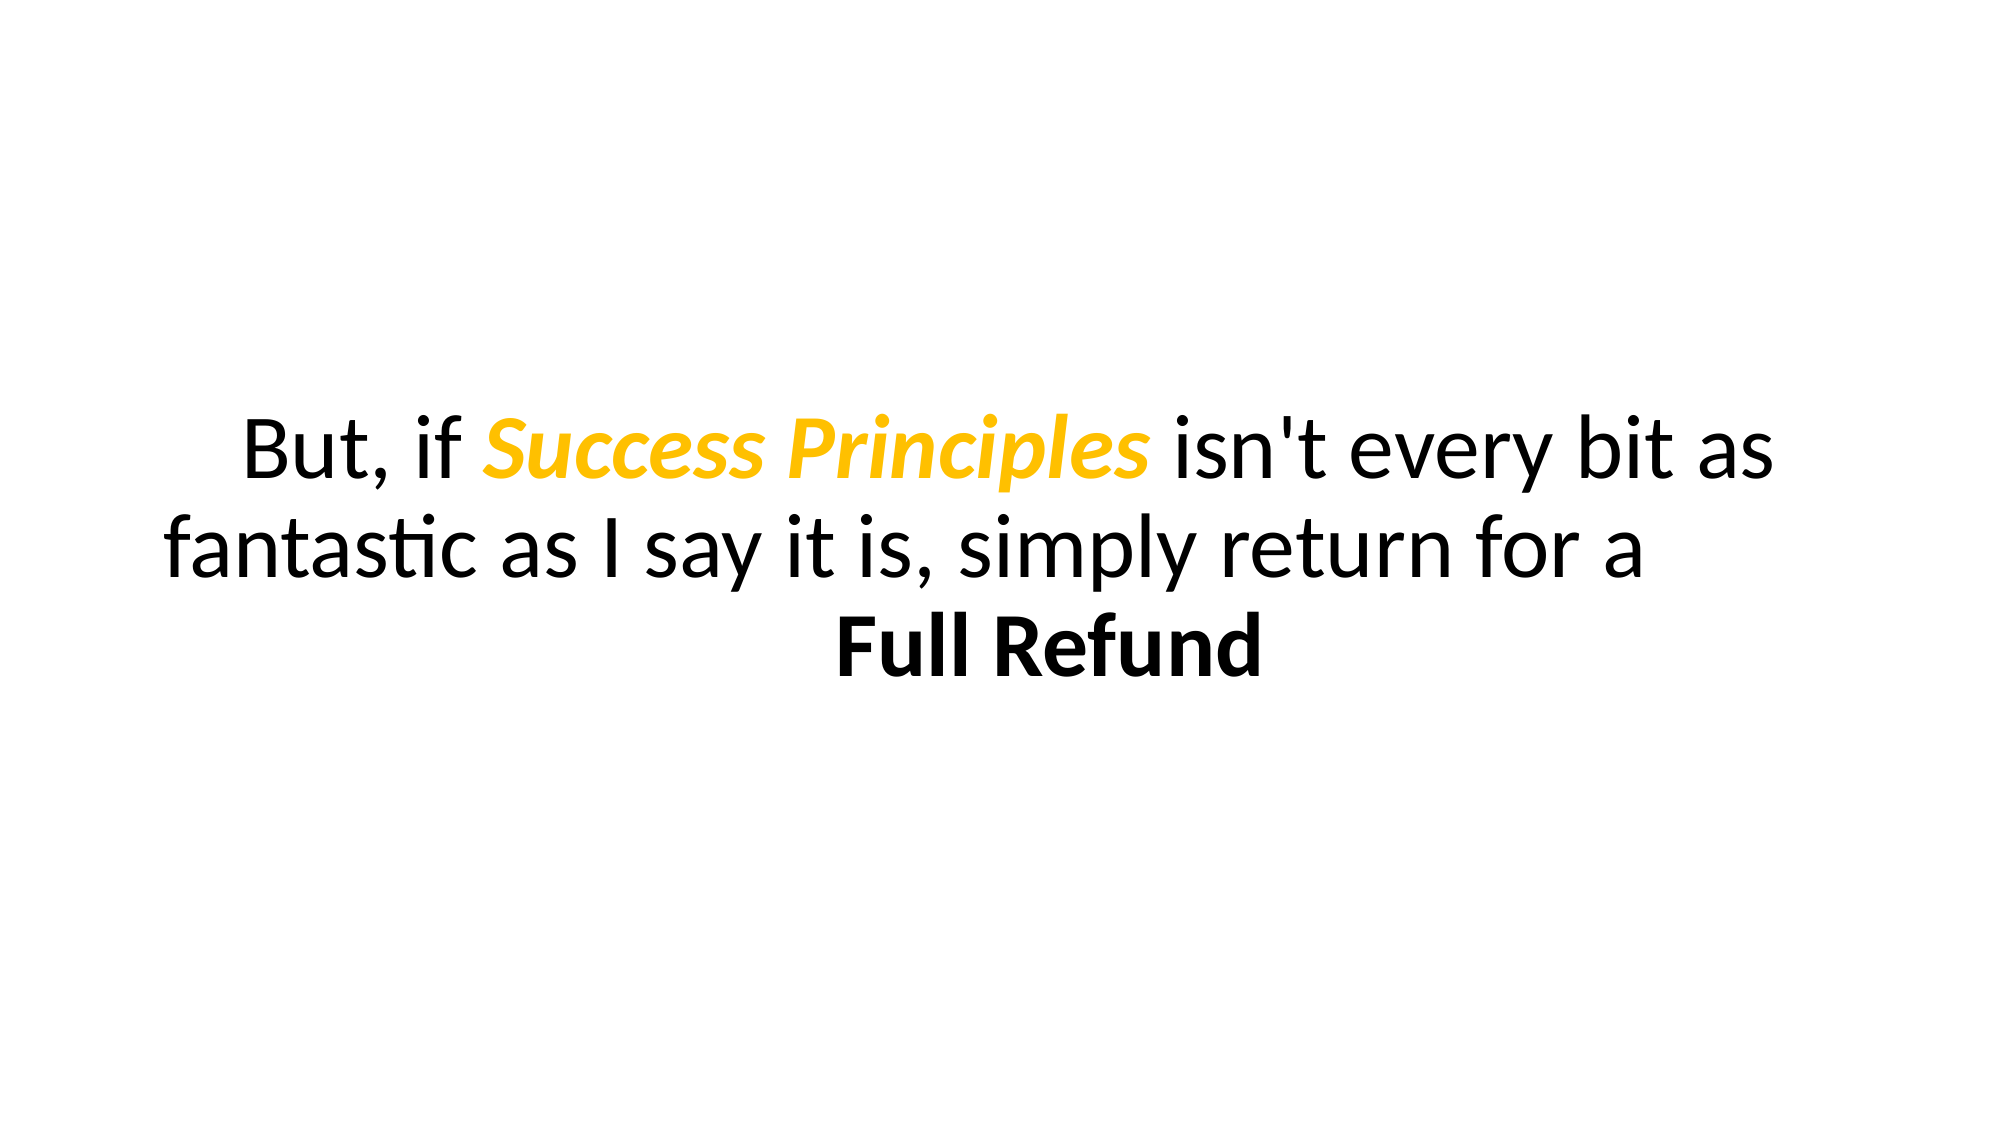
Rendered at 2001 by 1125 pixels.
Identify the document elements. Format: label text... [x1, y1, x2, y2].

list But, if Success Principles isn't every bit as fantastic as I say it is, simply return for a Full Refund [146, 391, 1872, 953]
